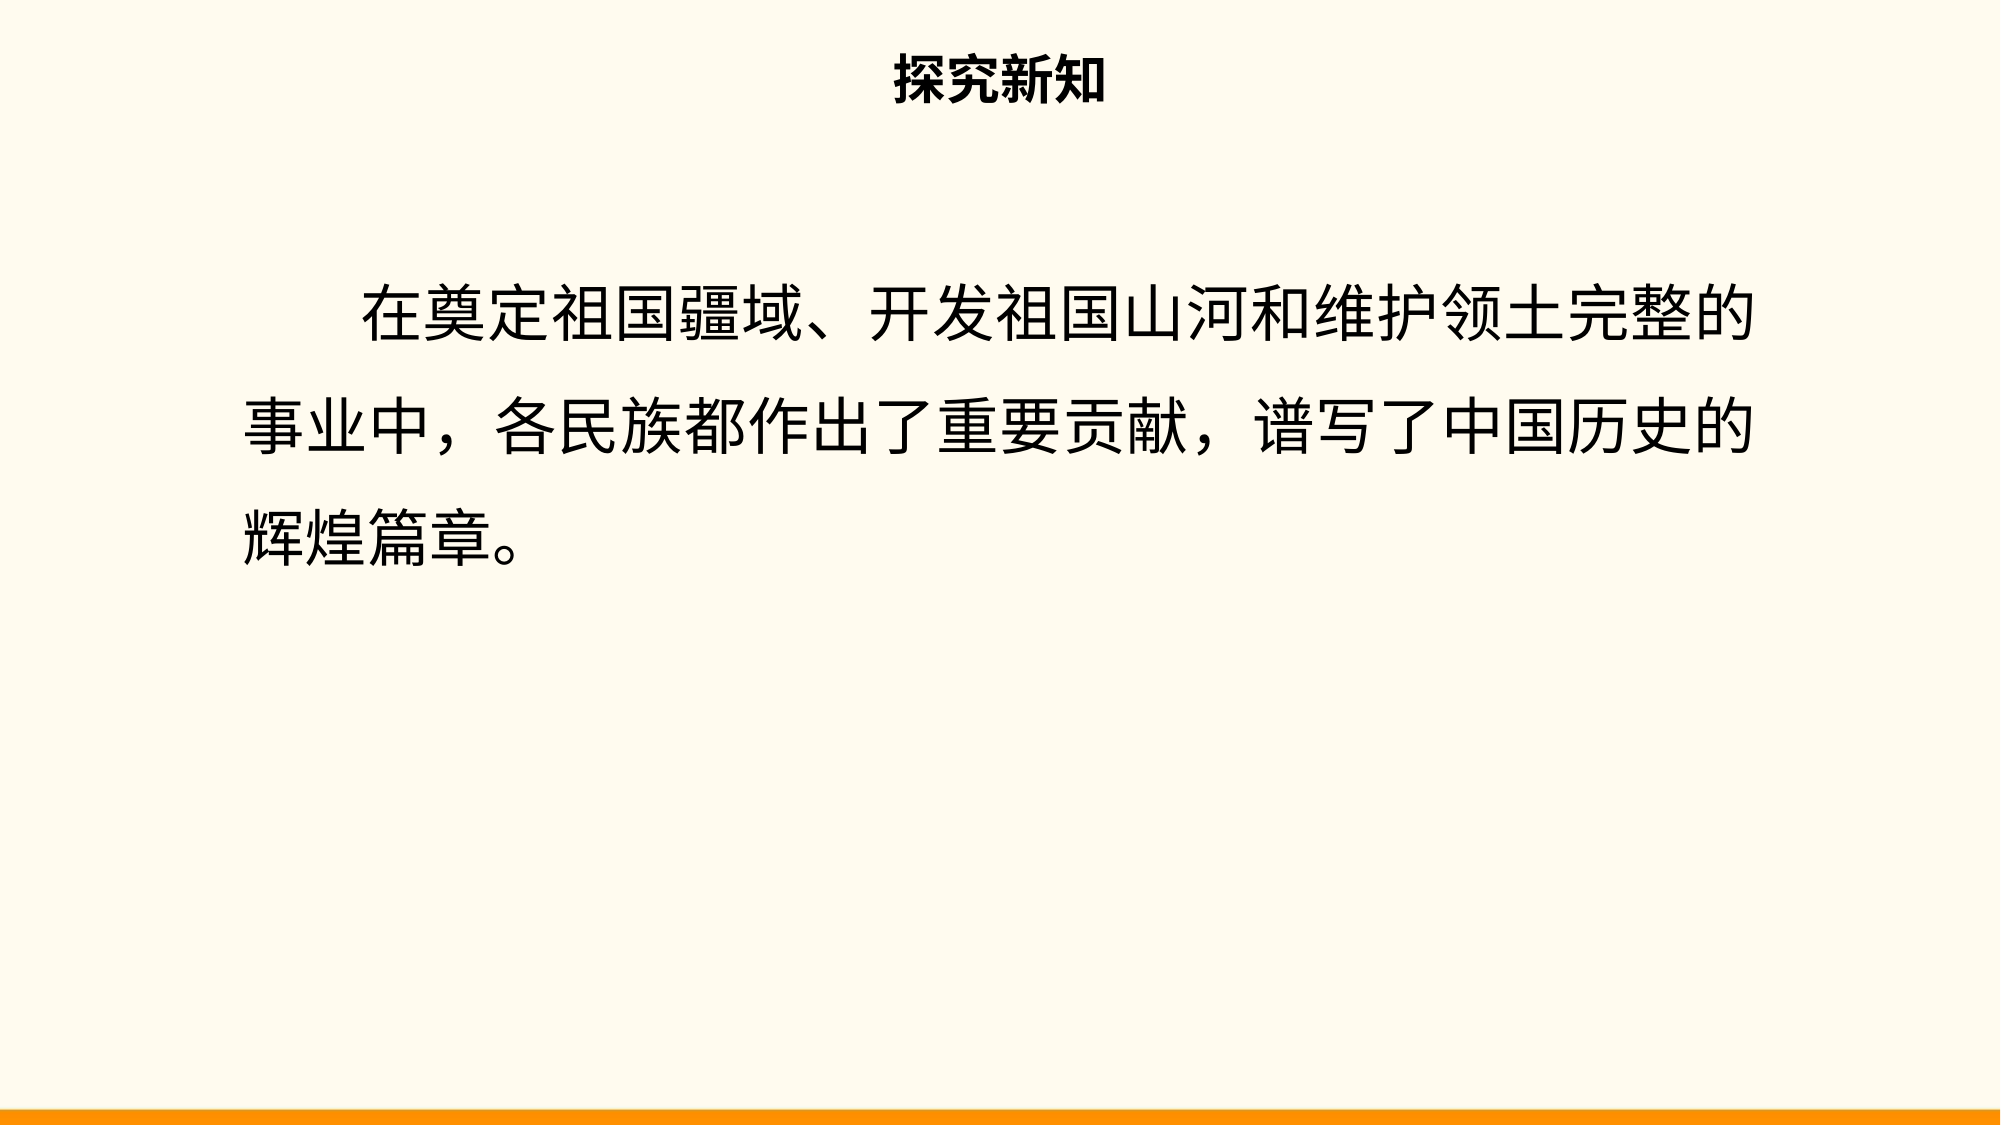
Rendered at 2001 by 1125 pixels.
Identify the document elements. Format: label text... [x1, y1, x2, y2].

text_box 在奠定祖国疆域、开发祖国山河和维护领土完整的事业中，各民族都作出了重要贡献，谱写了中国历史的辉煌篇章。 [227, 229, 1772, 377]
title 探究新知 [193, 38, 1808, 119]
picture [0, 0, 2001, 1125]
